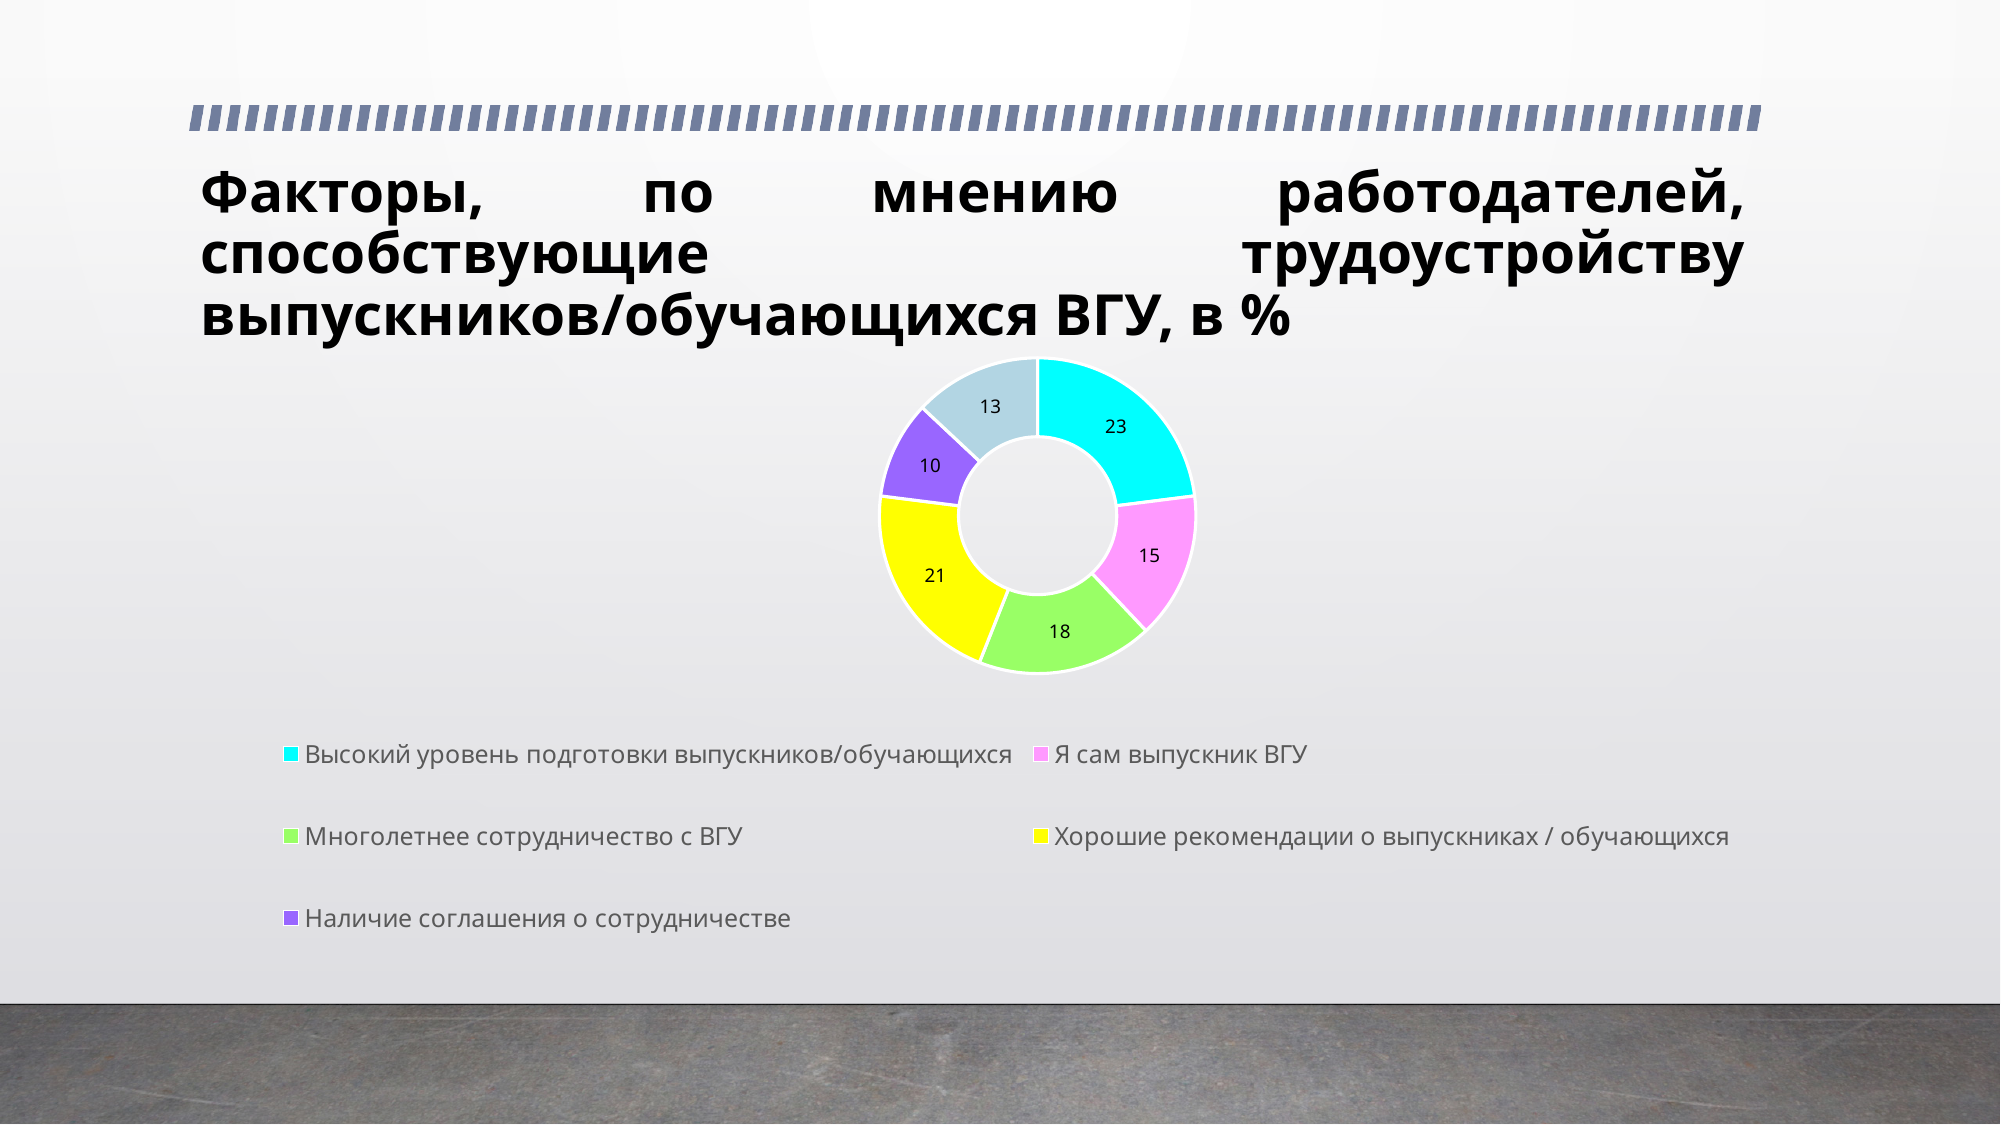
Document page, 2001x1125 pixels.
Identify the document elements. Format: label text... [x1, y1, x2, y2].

title Факторы, по мнению работодателей, способствующие трудоустройству выпускников/обучающихся ВГУ, в % [185, 156, 1761, 355]
chart [185, 355, 1815, 999]
picture [0, 1004, 2000, 1124]
